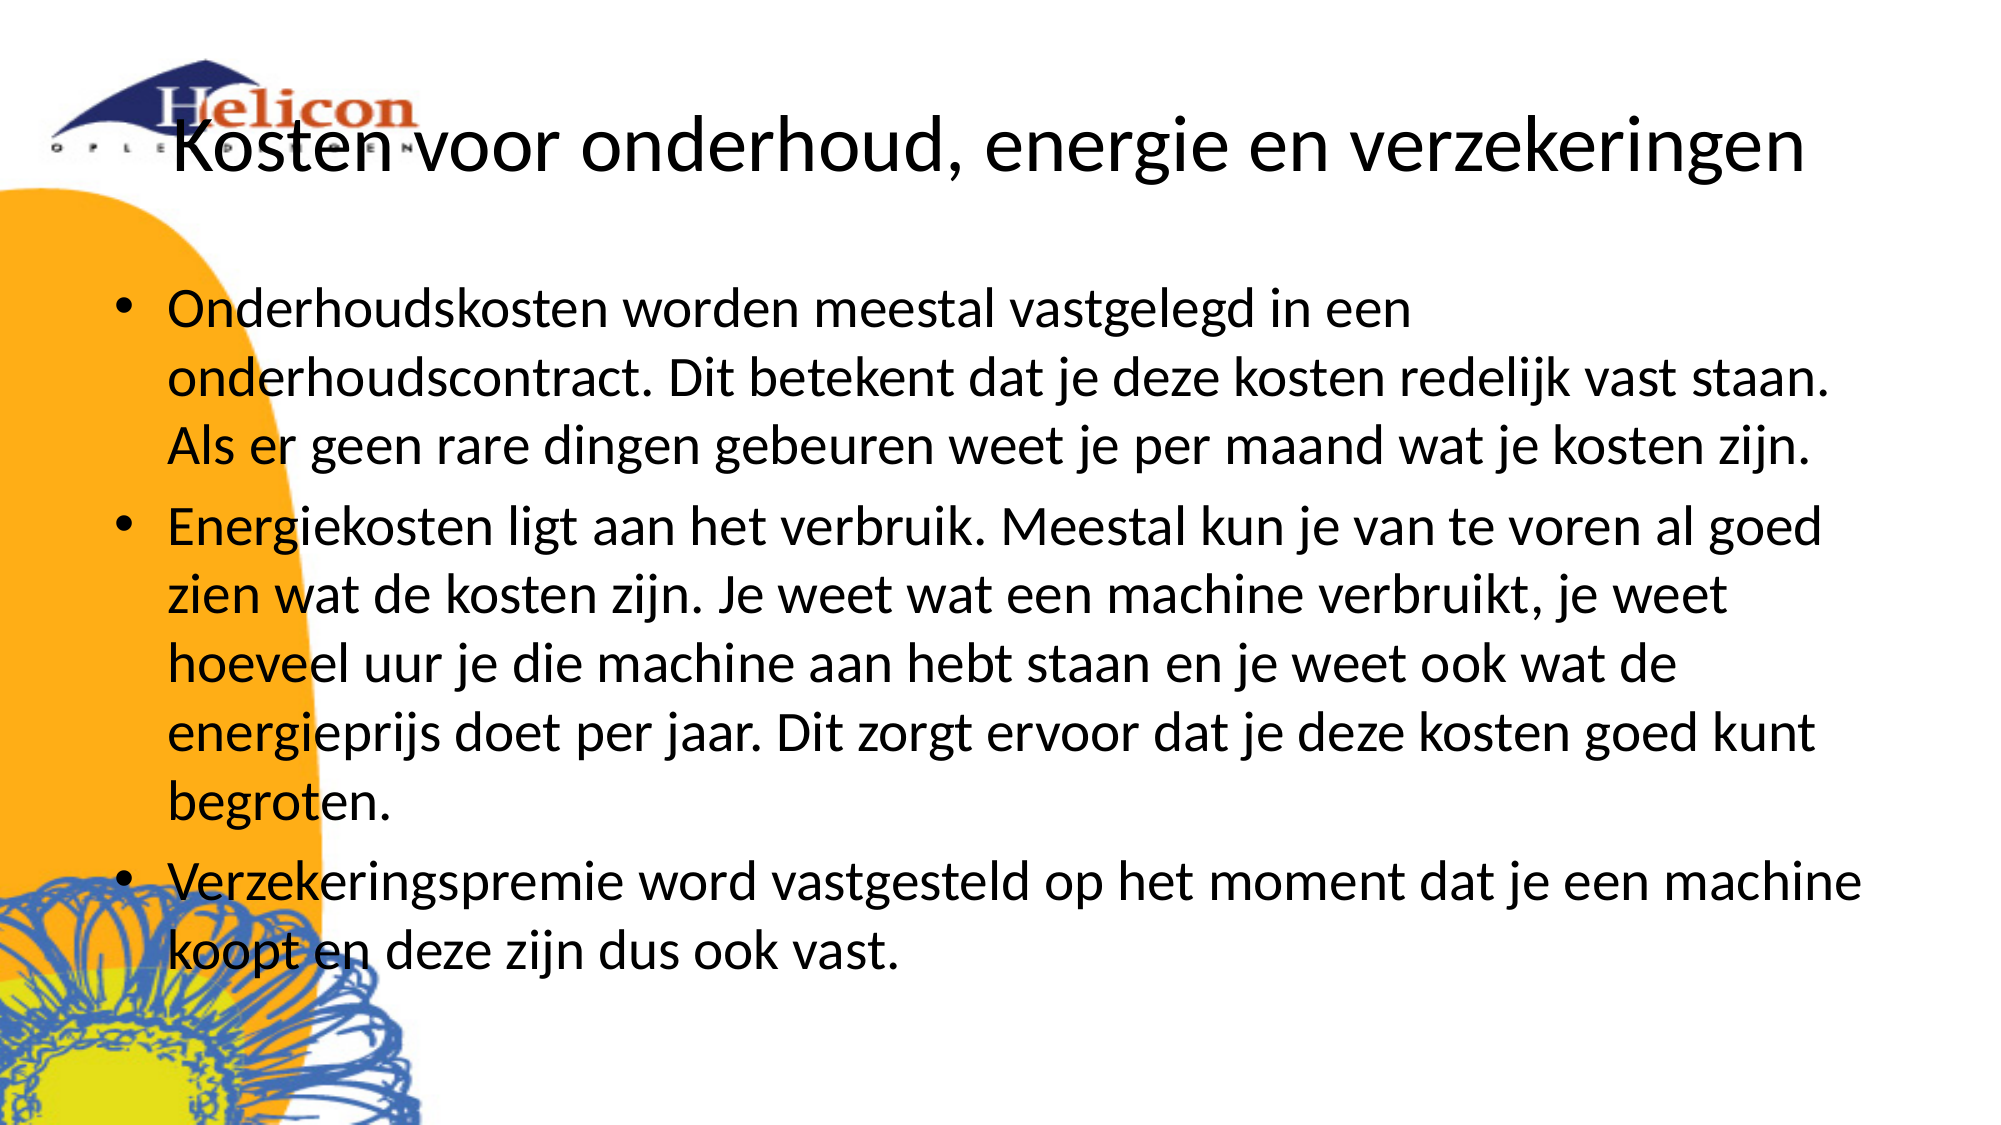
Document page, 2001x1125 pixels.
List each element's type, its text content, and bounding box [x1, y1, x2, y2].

title Kosten voor onderhoud, energie en verzekeringen [99, 45, 1900, 233]
list Onderhoudskosten worden meestal vastgelegd in een onderhoudscontract. Dit betekent dat je deze kosten redelijk vast staan. Als er geen rare dingen gebeuren weet je per maand wat je kosten zijn. Energiekosten ligt aan het verbruik. Meestal kun je van te voren al goed zien wat de kosten zijn. Je weet wat een machine verbruikt, je weet hoeveel uur je die machine aan hebt staan en je weet ook wat de energieprijs doet per jaar. Dit zorgt ervoor dat je deze kosten goed kunt begroten. Verzekeringspremie word vastgesteld op het moment dat je een machine koopt en deze zijn dus ook vast. [99, 262, 1900, 1005]
picture [0, 0, 2001, 1125]
